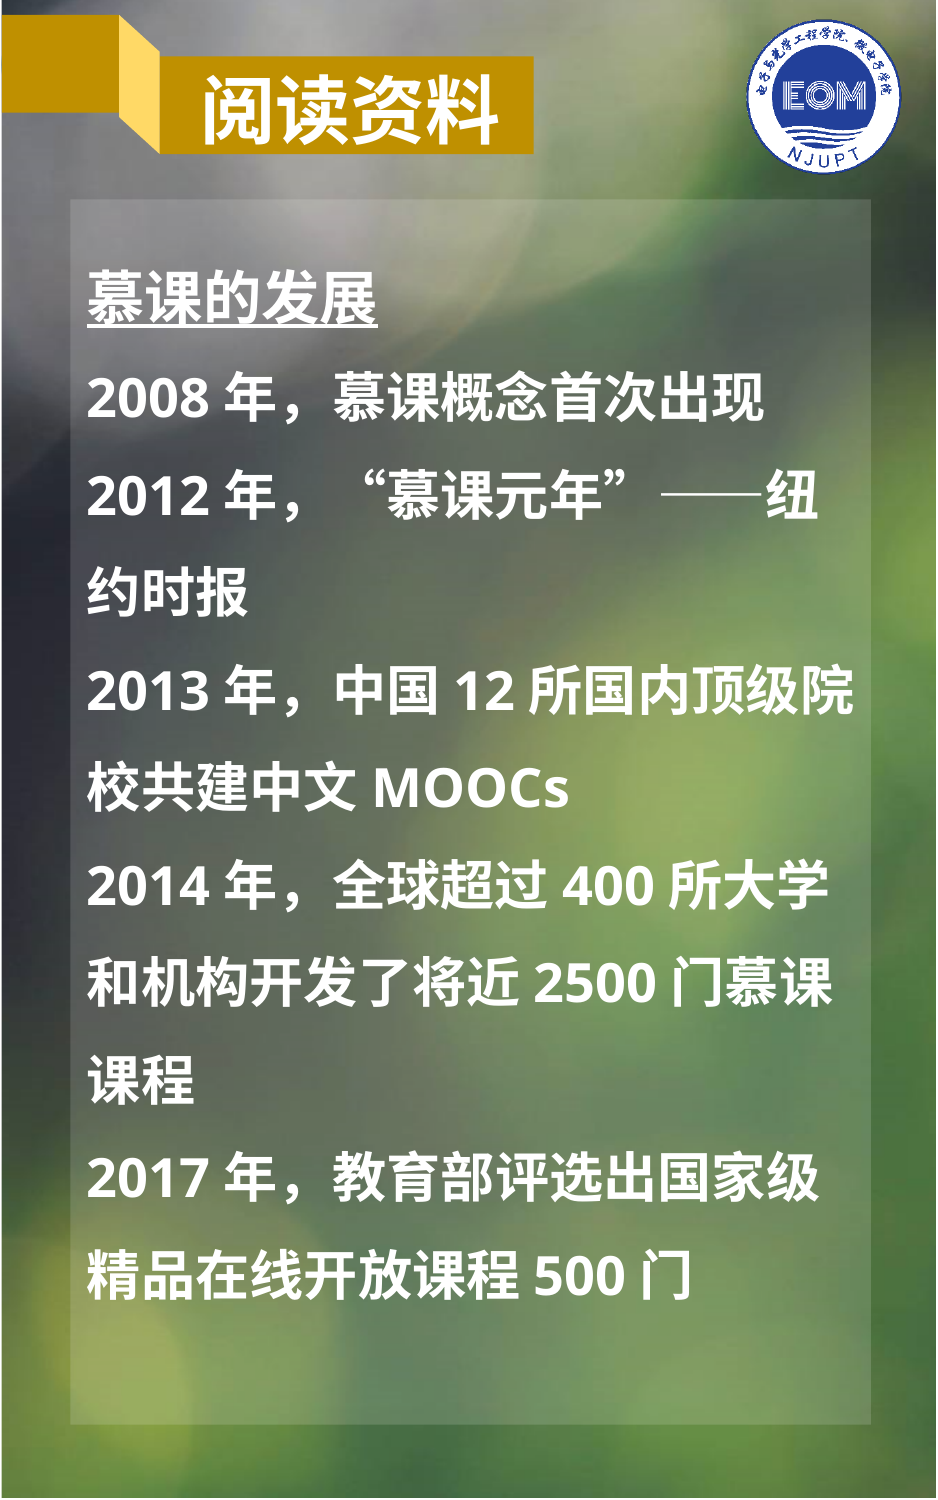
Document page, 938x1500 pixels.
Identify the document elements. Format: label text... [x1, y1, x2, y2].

picture [1, 0, 936, 1498]
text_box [1, 14, 534, 155]
text_box 阅读资料 [185, 155, 516, 161]
text_box [70, 199, 871, 1425]
text_box 慕课的发展 2008年，慕课概念首次出现 2012年，“慕课元年”——纽约时报 2013年，中国12所国内顶级院校共建中文MOOCs 2014年，全球超过400所大学和机构开发了将近2500门慕课课程 2017年，教育部评选出国家级精品在线开放课程500门 [72, 219, 873, 1314]
